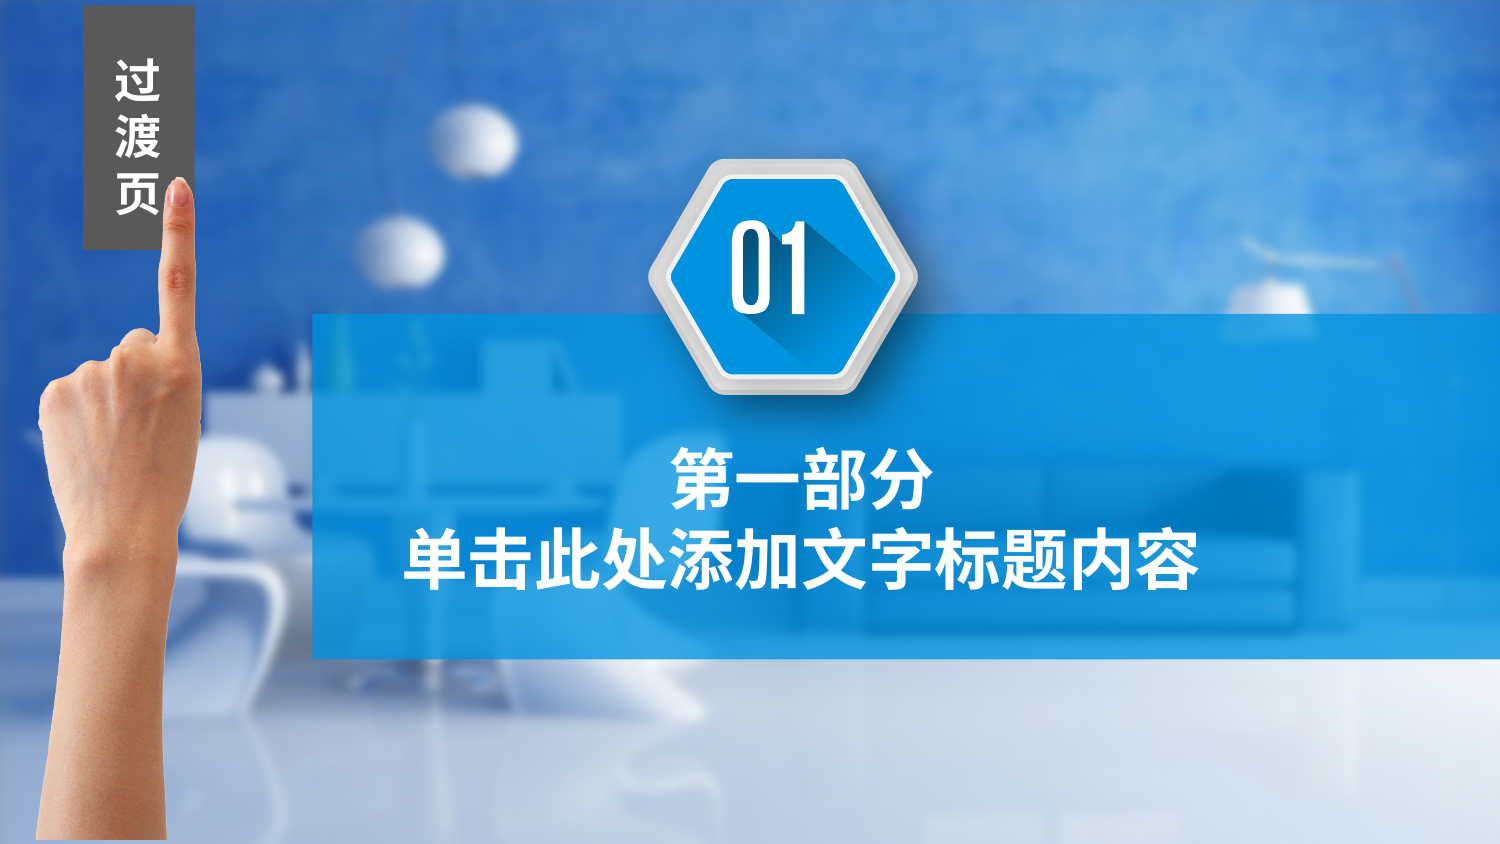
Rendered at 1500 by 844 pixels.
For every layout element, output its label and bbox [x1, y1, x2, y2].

picture [0, 0, 1500, 844]
text_box [649, 161, 917, 393]
text_box [83, 5, 198, 161]
